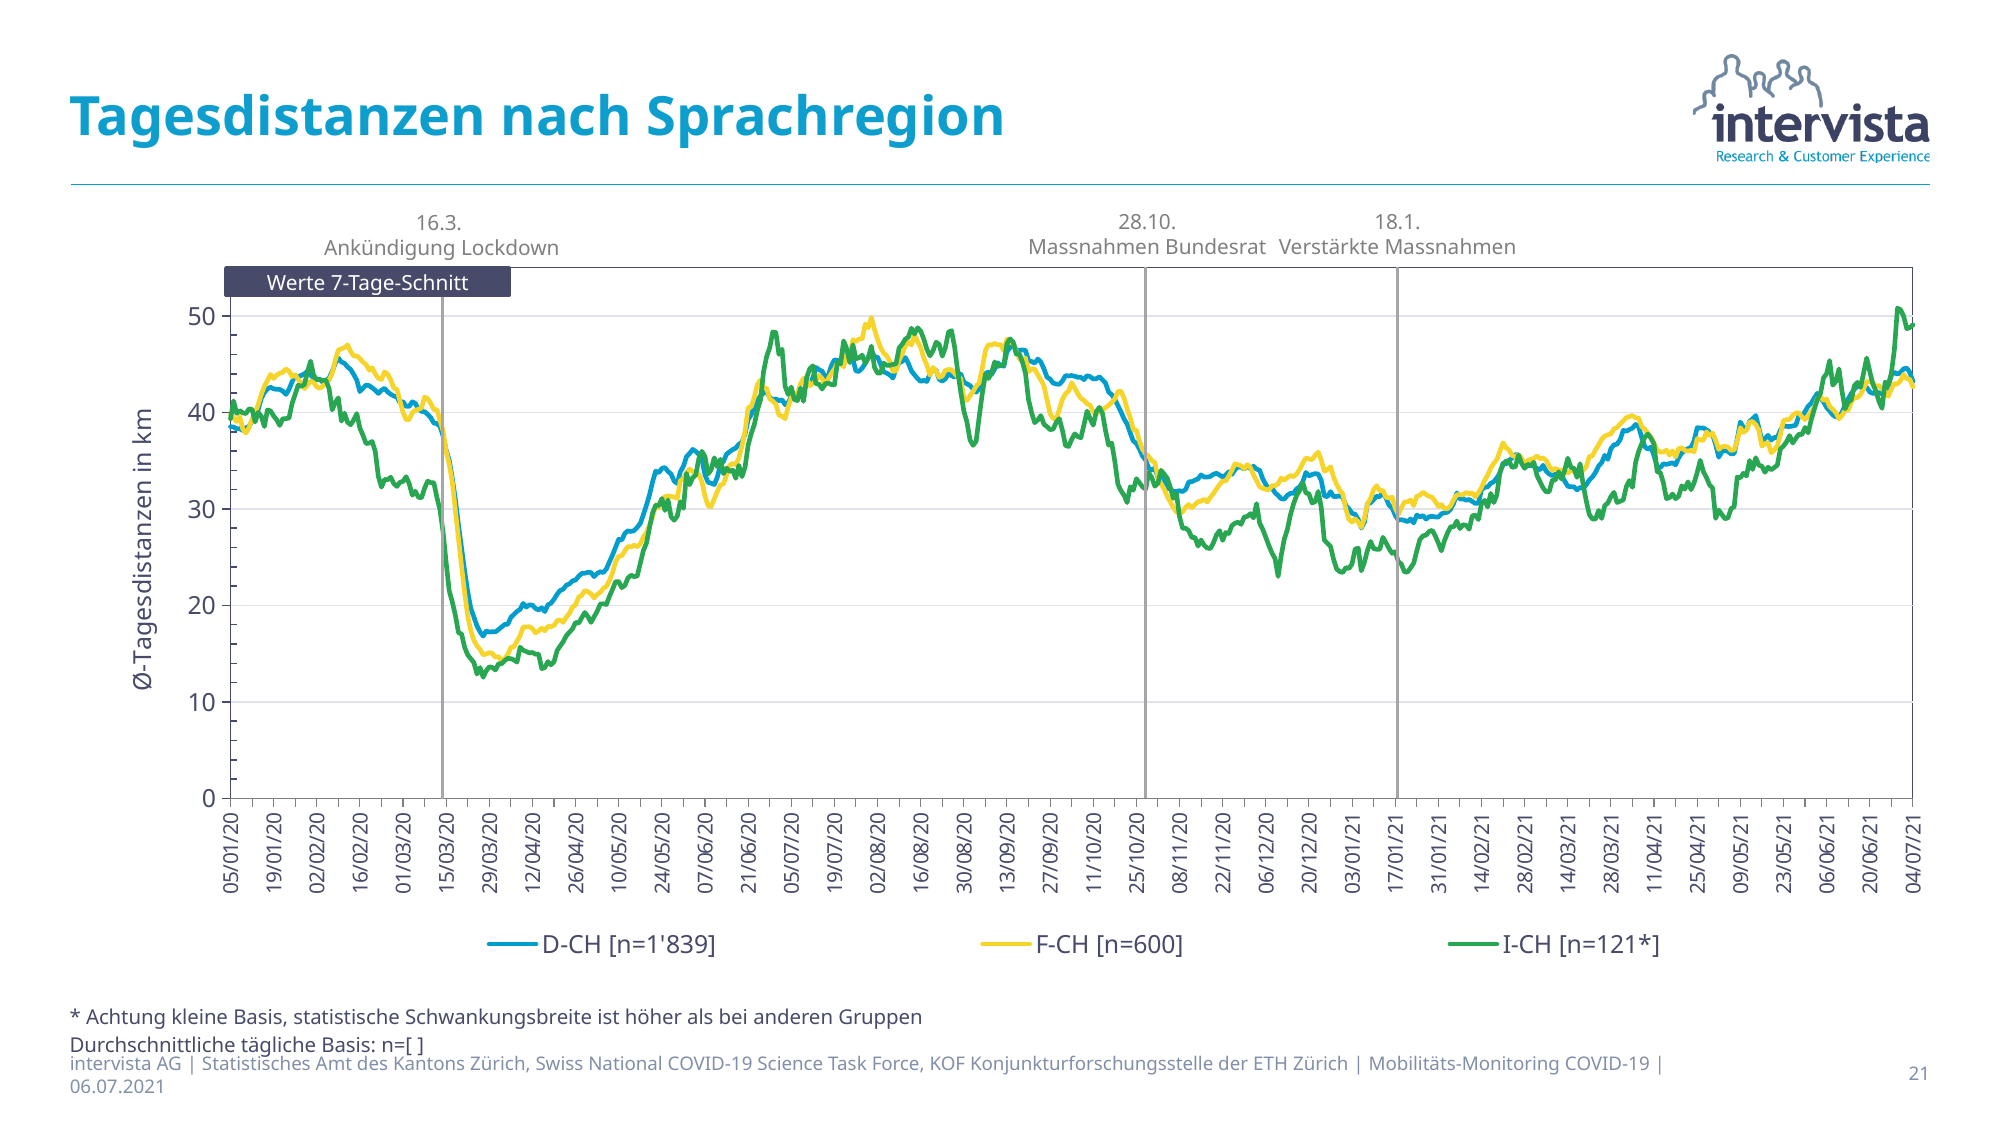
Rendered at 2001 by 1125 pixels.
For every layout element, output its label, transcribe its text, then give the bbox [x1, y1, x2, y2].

title Tagesdistanzen nach Sprachregion [54, 43, 1630, 185]
chart [72, 239, 1928, 972]
text_box 28.10. Massnahmen Bundesrat [1072, 201, 1223, 236]
text_box * Achtung kleine Basis, statistische Schwankungsbreite ist höher als bei anderen Gruppen Durchschnittliche tägliche Basis: n=[ ] [54, 968, 1927, 1065]
text_box 18.1. Verstärkte Massnahmen [1322, 201, 1473, 236]
slide_number 21 [1629, 1035, 1945, 1114]
footer intervista AG | Statistisches Amt des Kantons Zürich, Swiss National COVID-19 Science Task Force, KOF Konjunkturforschungsstelle der ETH Zürich | Mobilitäts-Monitoring COVID-19 | 06.07.2021 [54, 1065, 1629, 1114]
text_box 16.3. Ankündigung Lockdown [366, 202, 517, 236]
